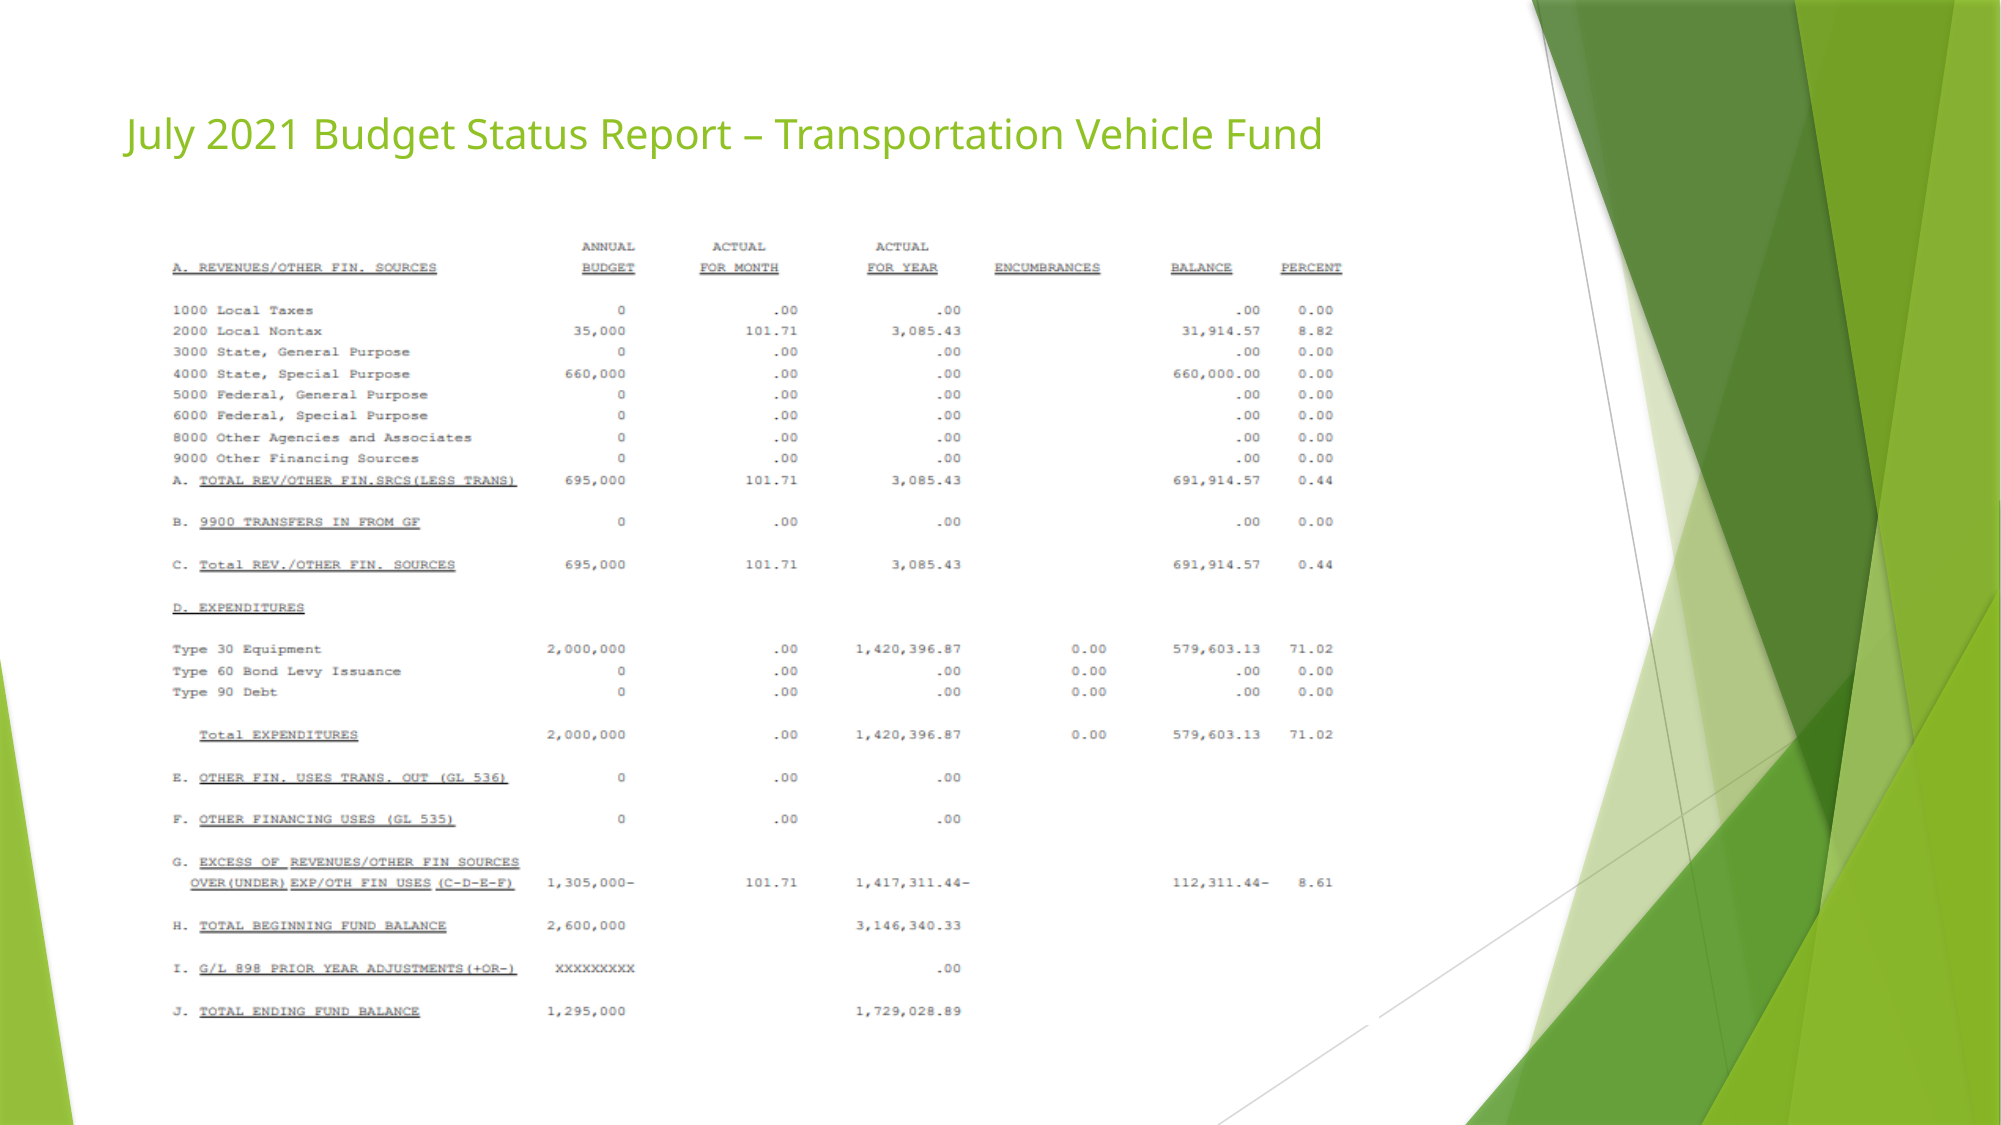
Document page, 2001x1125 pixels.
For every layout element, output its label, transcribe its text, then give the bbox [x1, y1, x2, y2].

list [164, 229, 1379, 1026]
title July 2021 Budget Status Report – Transportation Vehicle Fund [111, 99, 1522, 181]
